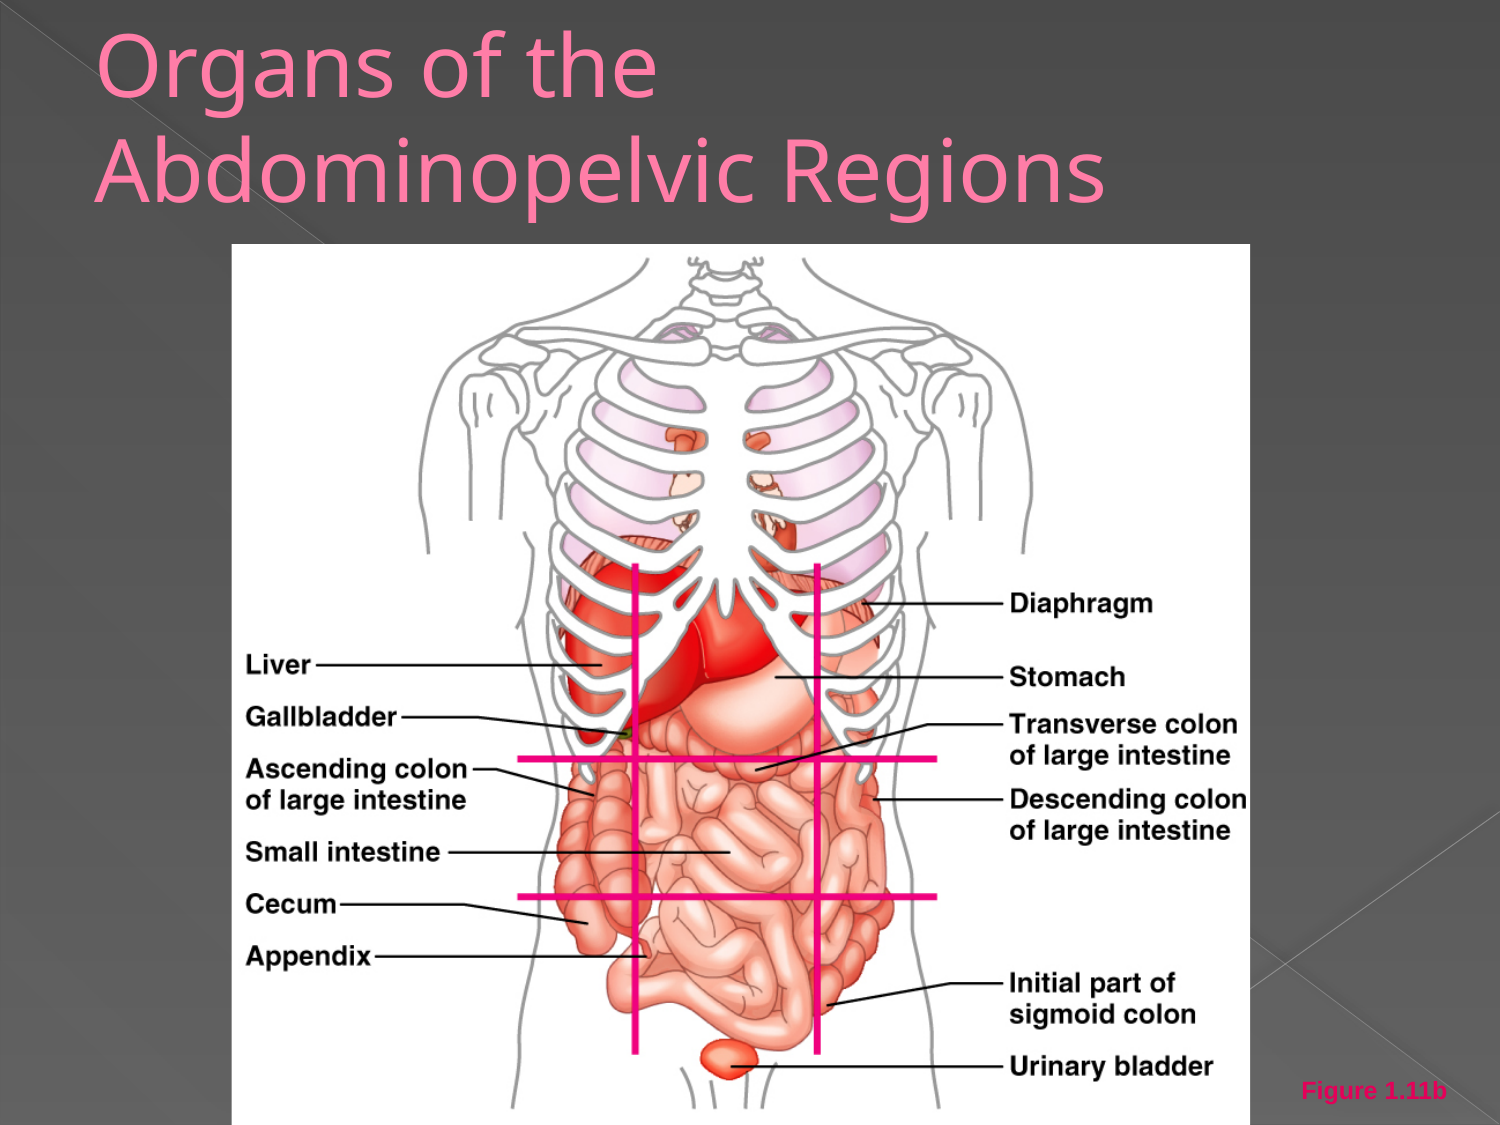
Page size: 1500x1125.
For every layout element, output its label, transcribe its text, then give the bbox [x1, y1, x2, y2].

text_box Figure 1.11b [1255, 1067, 1463, 1113]
title Organs of the Abdominopelvic Regions [0, 0, 1350, 230]
picture [231, 243, 1251, 1125]
